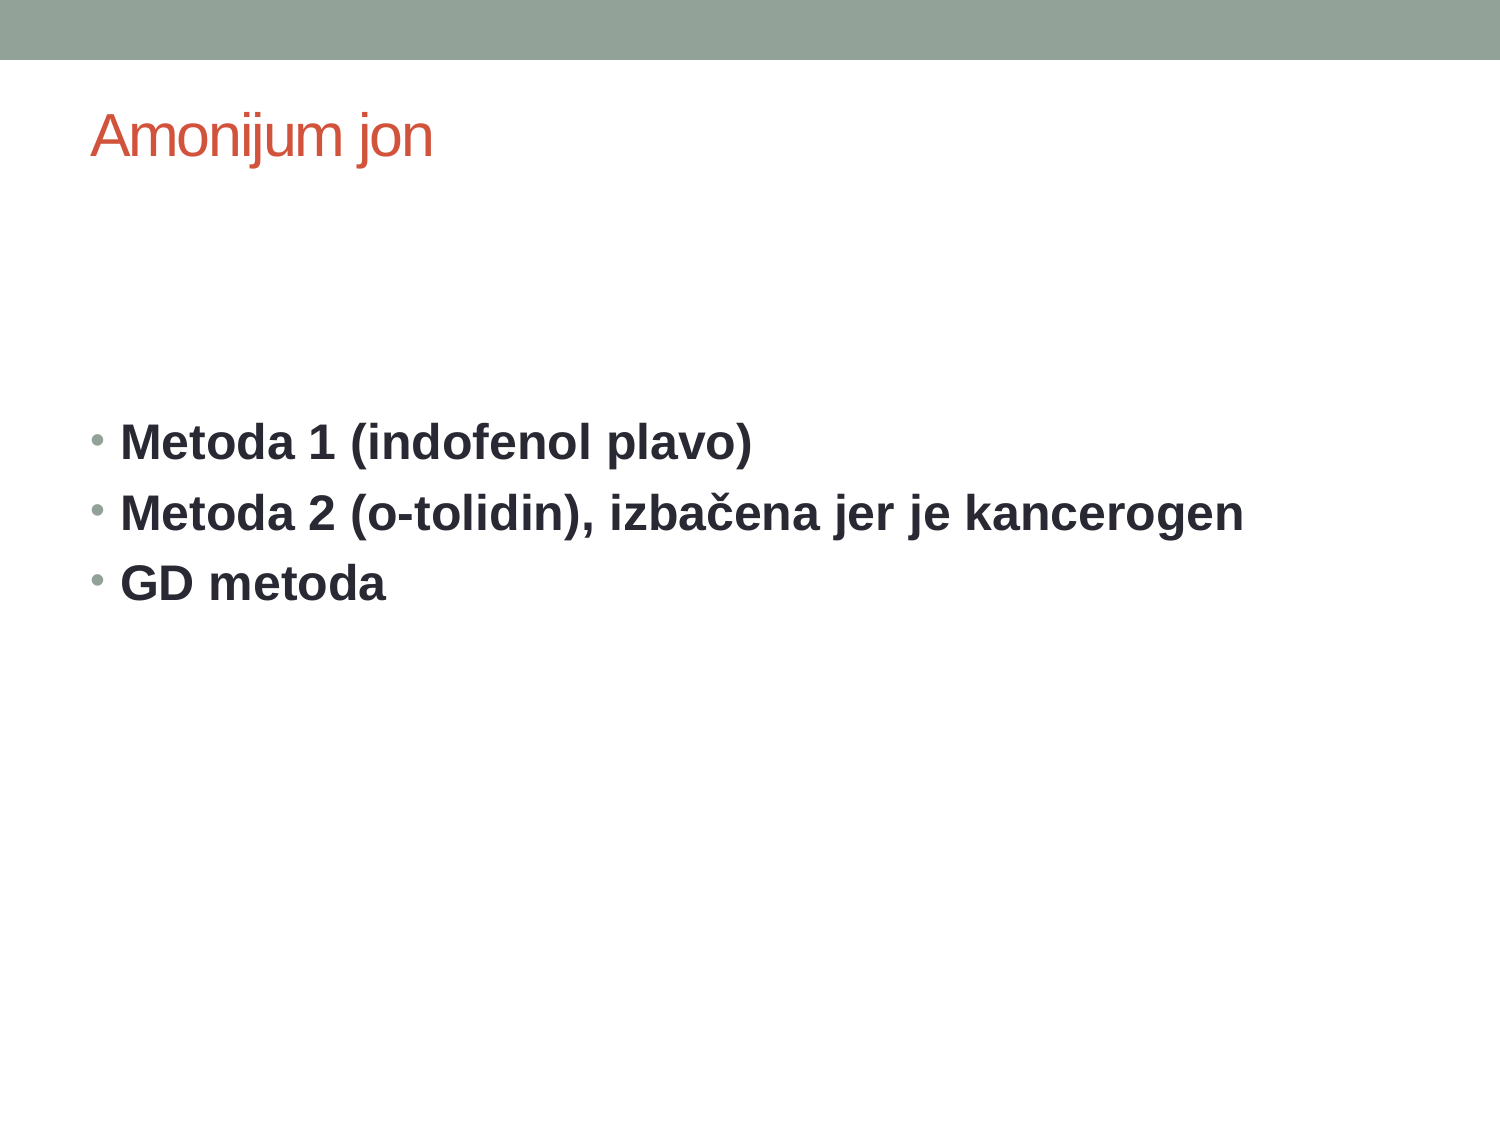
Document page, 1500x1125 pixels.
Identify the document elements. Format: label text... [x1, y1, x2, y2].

list Metoda 1 (indofenol plavo) Metoda 2 (o-tolidin), izbačena jer je kancerogen GD metoda [75, 262, 1425, 1063]
title Amonijum jon [75, 87, 1425, 250]
